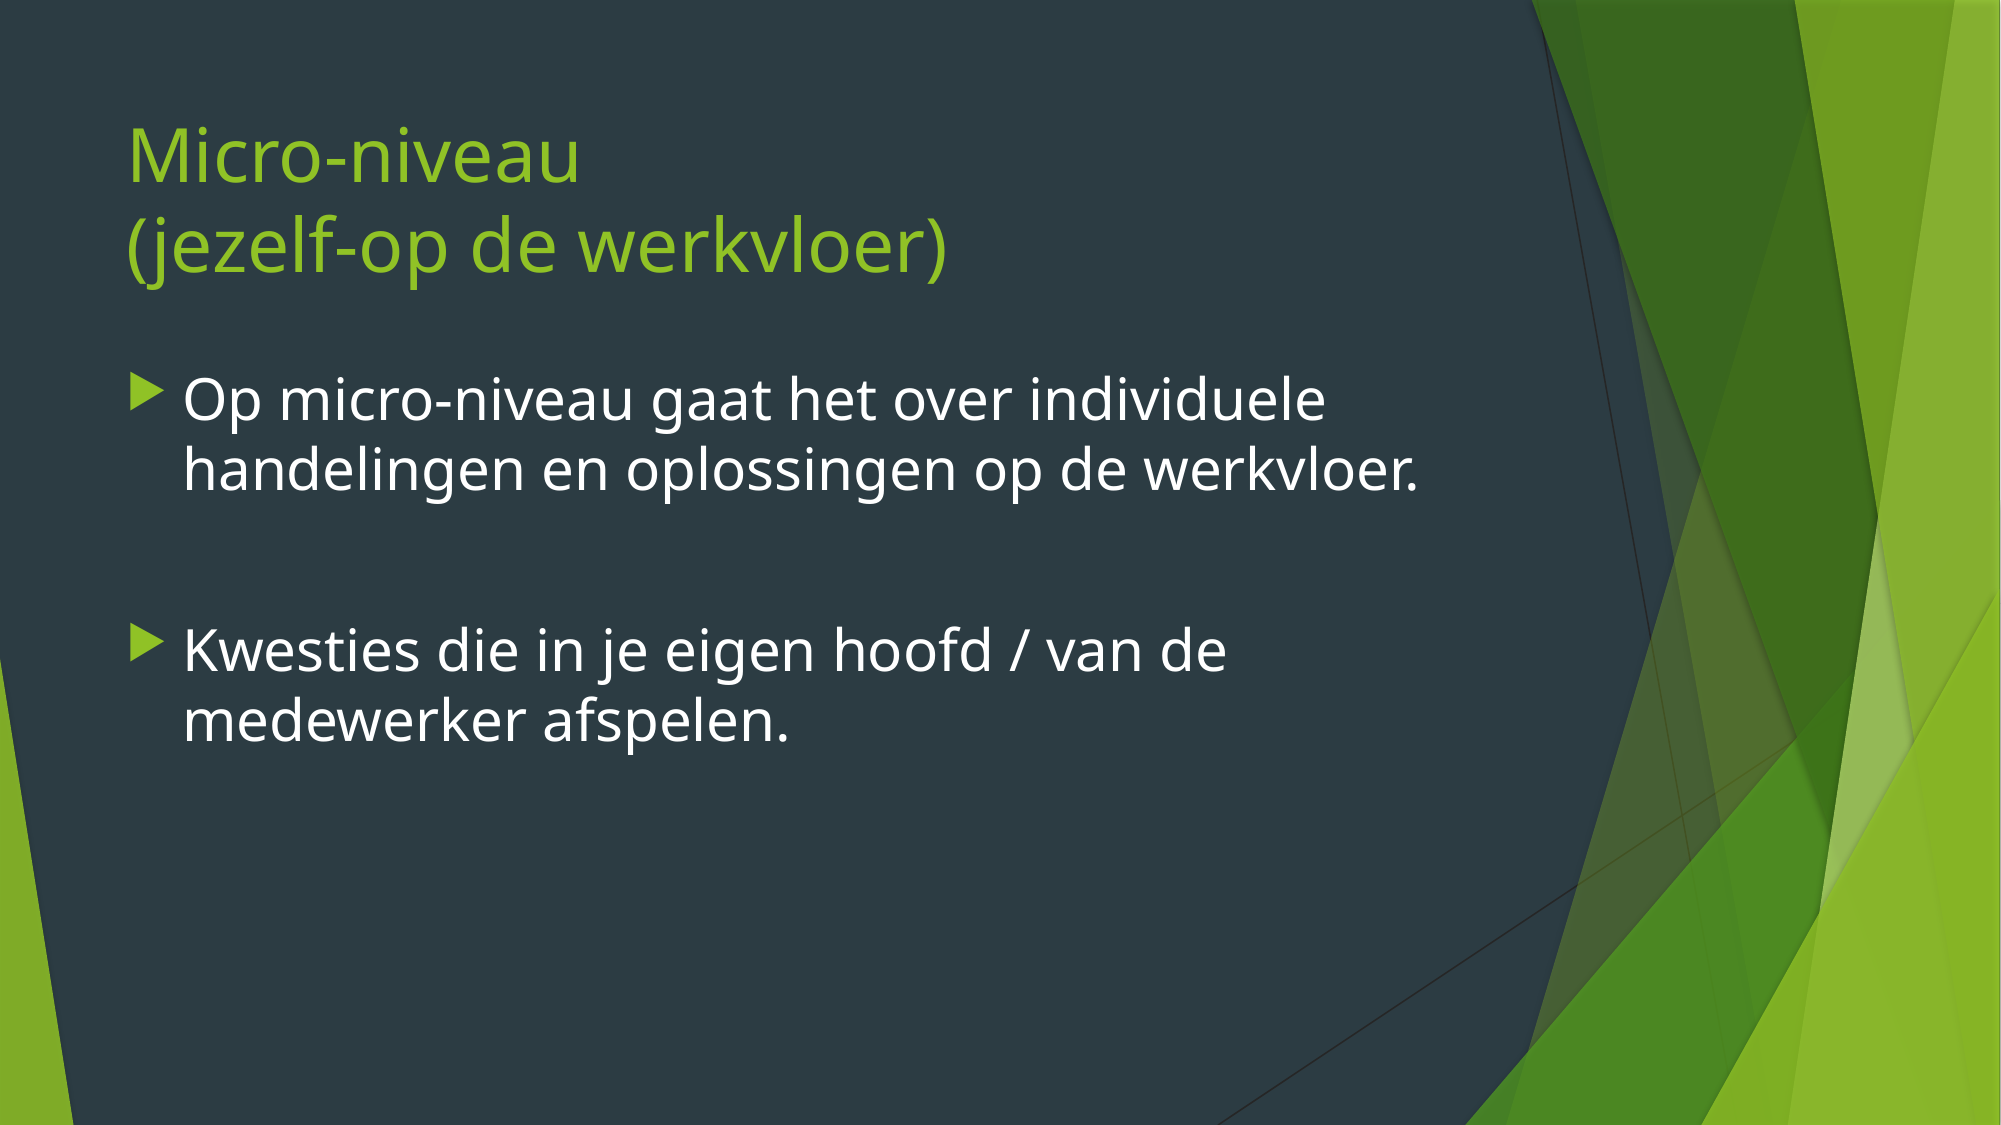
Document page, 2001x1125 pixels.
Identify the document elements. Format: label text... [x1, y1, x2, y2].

list Op micro-niveau gaat het over individuele handelingen en oplossingen op de werkvloer. Kwesties die in je eigen hoofd / van de medewerker afspelen. [111, 354, 1522, 992]
title Micro-niveau (jezelf-op de werkvloer) [111, 99, 1522, 317]
